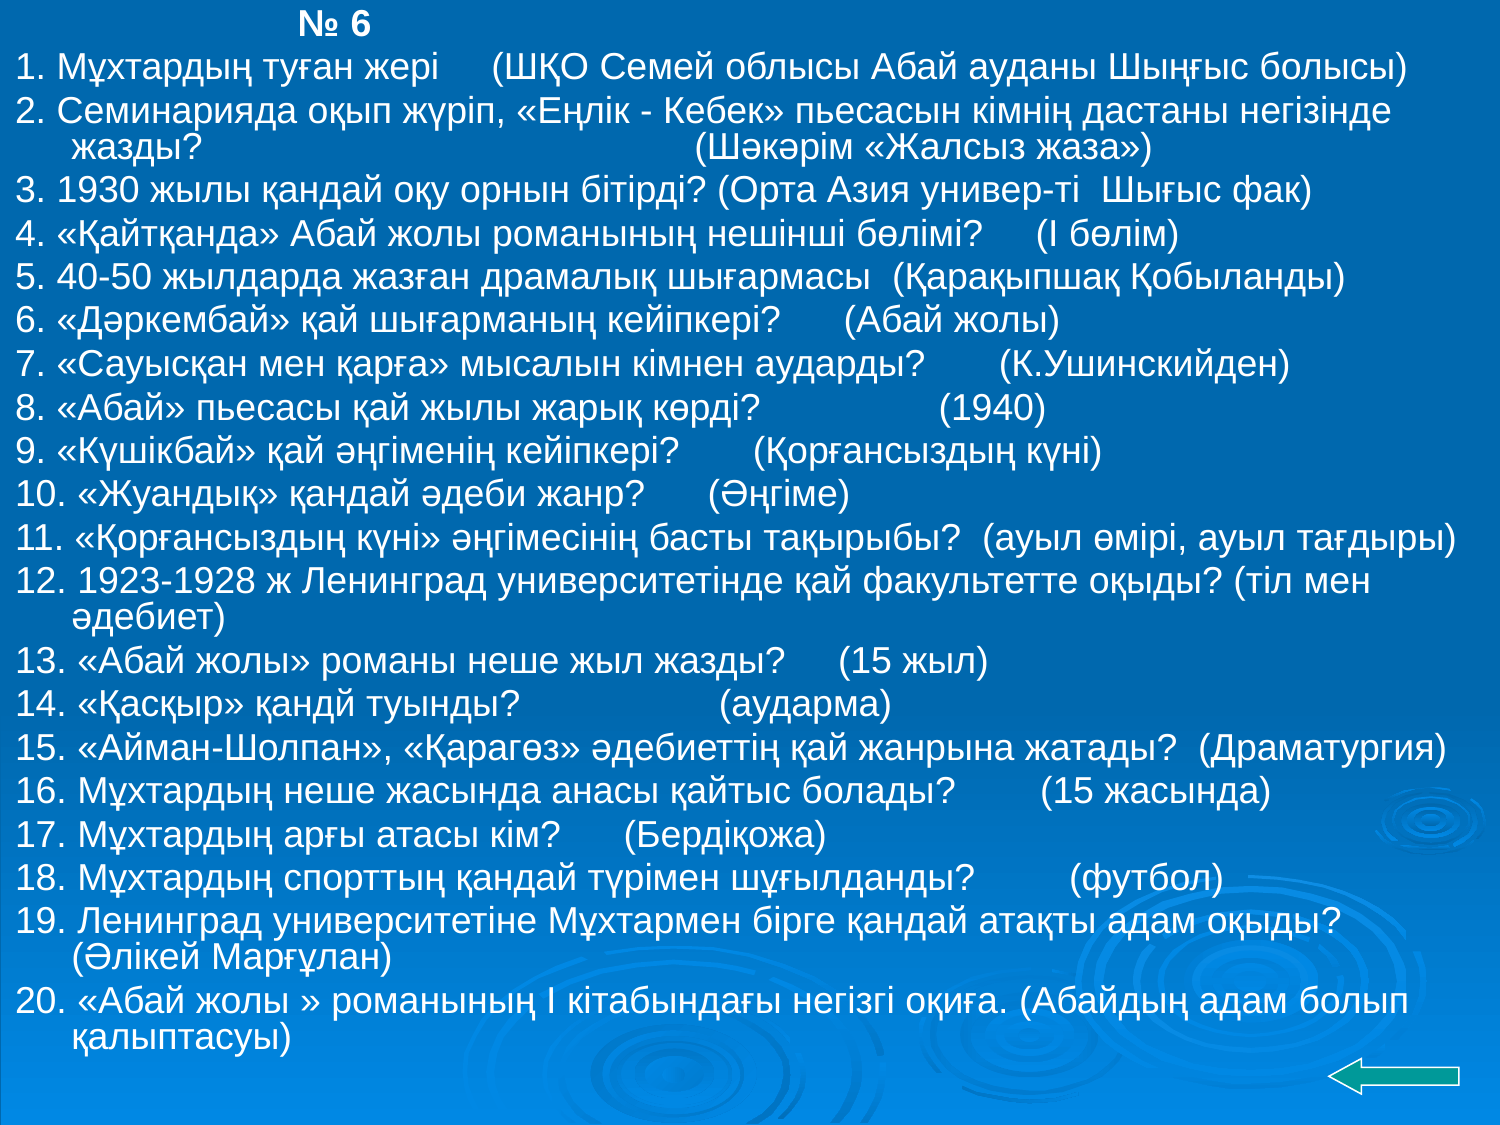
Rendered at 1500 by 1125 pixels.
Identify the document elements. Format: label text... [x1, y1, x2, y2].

list № 6 1. Мұхтардың туған жері (ШҚО Семей облысы Абай ауданы Шыңғыс болысы) 2. Семинарияда оқып жүріп, «Еңлік - Кебек» пьесасын кімнің дастаны негізінде жазды? (Шәкәрім «Жалсыз жаза») 3. 1930 жылы қандай оқу орнын бітірді? (Орта Азия универ-ті Шығыс фак) 4. «Қайтқанда» Абай жолы романының нешінші бөлімі? (І бөлім) 5. 40-50 жылдарда жазған драмалық шығармасы (Қарақыпшақ Қобыланды) 6. «Дәркембай» қай шығарманың кейіпкері? (Абай жолы) 7. «Сауысқан мен қарға» мысалын кімнен аударды? (К.Ушинскийден) 8. «Абай» пьесасы қай жылы жарық көрді? (1940) 9. «Күшікбай» қай әңгіменің кейіпкері? (Қорғансыздың күні) 10. «Жуандық» қандай әдеби жанр? (Әңгіме) 11. «Қорғансыздың күні» әңгімесінің басты тақырыбы? (ауыл өмірі, ауыл тағдыры) 12. 1923-1928 ж Ленинград университетінде қай факультетте оқыды? (тіл мен әдебиет) 13. «Абай жолы» романы неше жыл жазды? (15 жыл) 14. «Қасқыр» қандй туынды? (аударма) 15. «Айман-Шолпан», «Қарагөз» әдебиеттің қай жанрына жатады? (Драматургия) 16. Мұхтардың неше жасында анасы қайтыс болады? (15 жасында) 17. Мұхтардың арғы атасы кім? (Бердіқожа) 18. Мұхтардың спорттың қандай түрімен шұғылданды? (футбол) 19. Ленинград университетіне Мұхтармен бірге қандай атақты адам оқыды? (Әлікей Марғұлан) 20. «Абай жолы » романының І кітабындағы негізгі оқиға. (Абайдың адам болып қалыптасуы) [0, 0, 1500, 1125]
text_box [1328, 1058, 1459, 1094]
